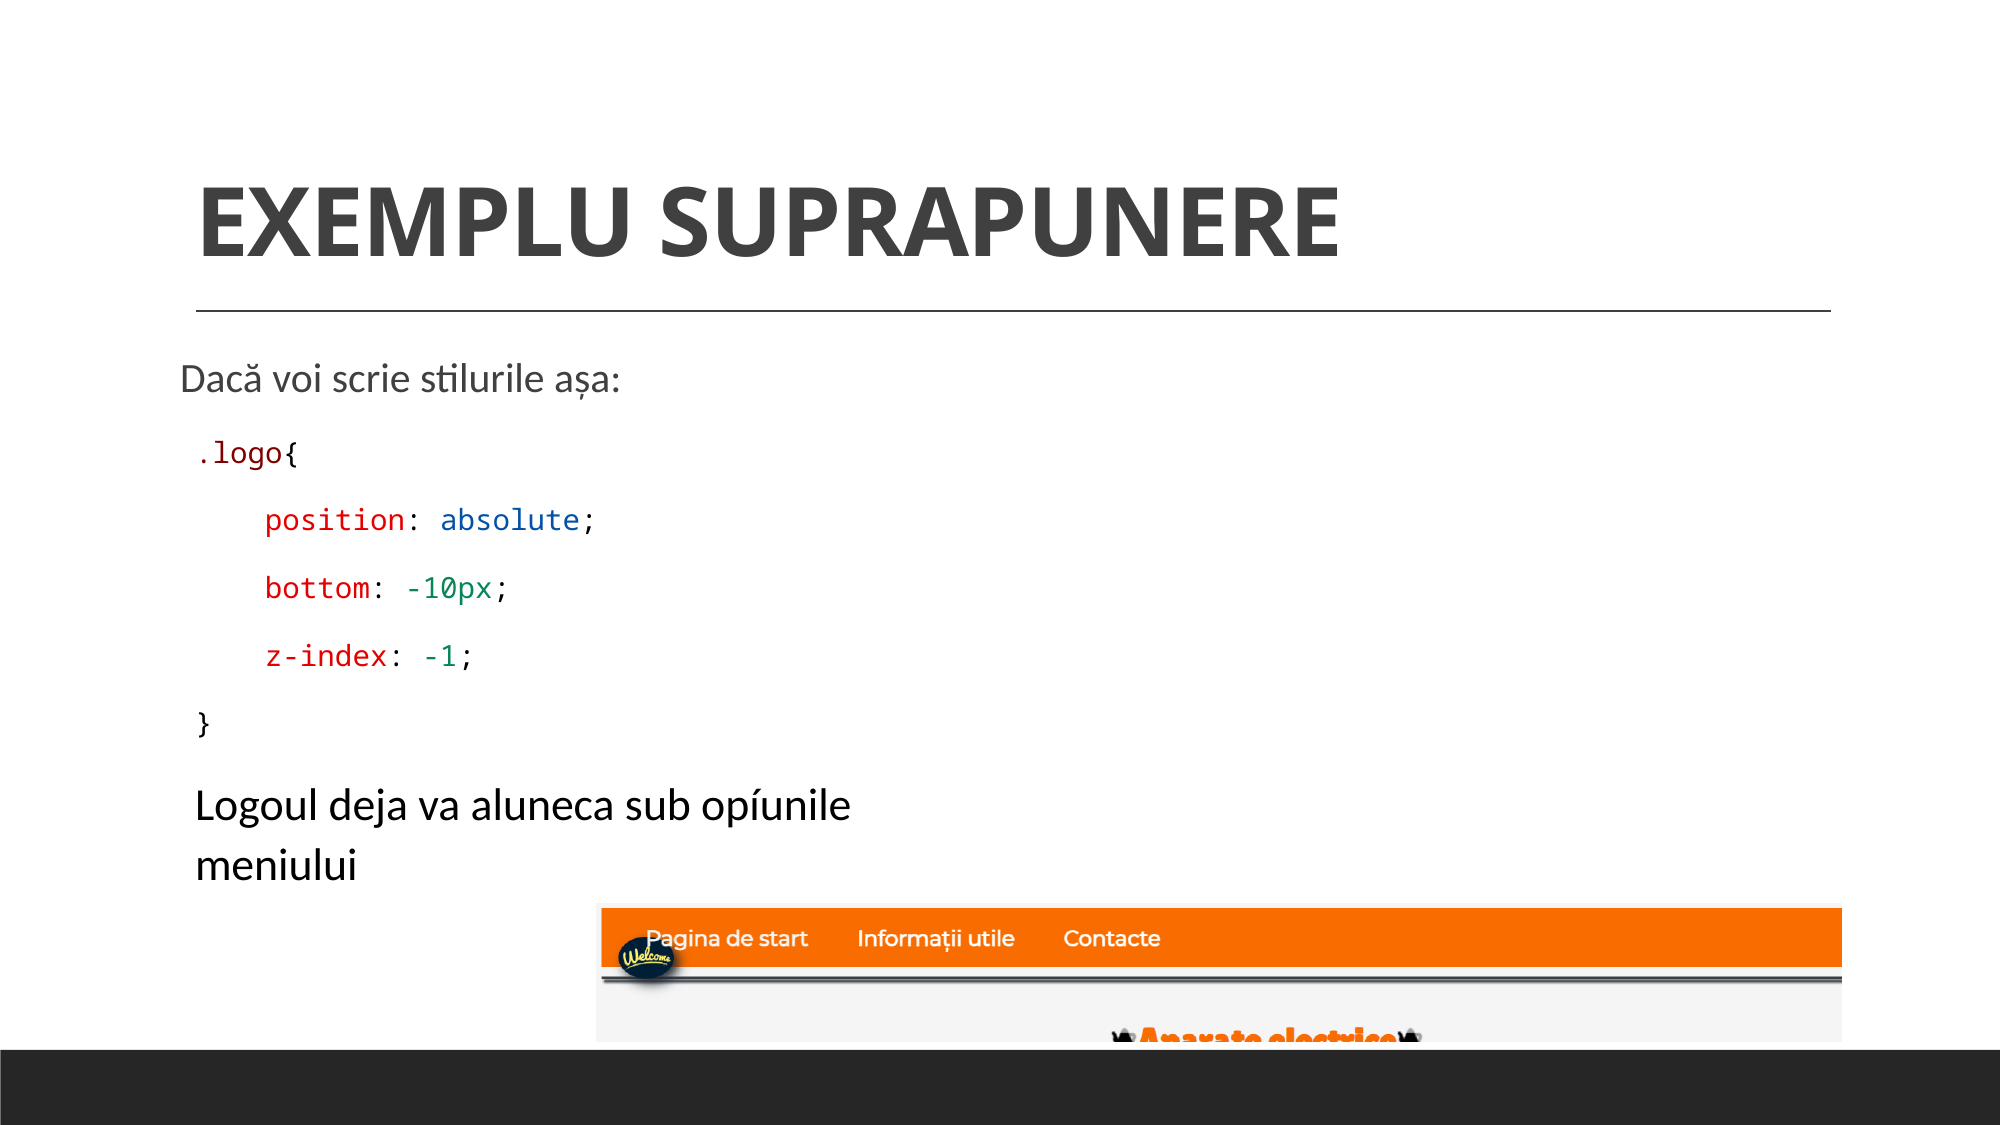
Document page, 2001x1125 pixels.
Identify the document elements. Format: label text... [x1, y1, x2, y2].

title EXEMPLU SUPRAPUNERE [180, 47, 1830, 285]
picture [595, 902, 1842, 1042]
list Dacă voi scrie stilurile așa: .logo{ position: absolute; bottom: -10px; z-index: -1; } Logoul deja va aluneca sub opíunile meniului [180, 338, 875, 988]
